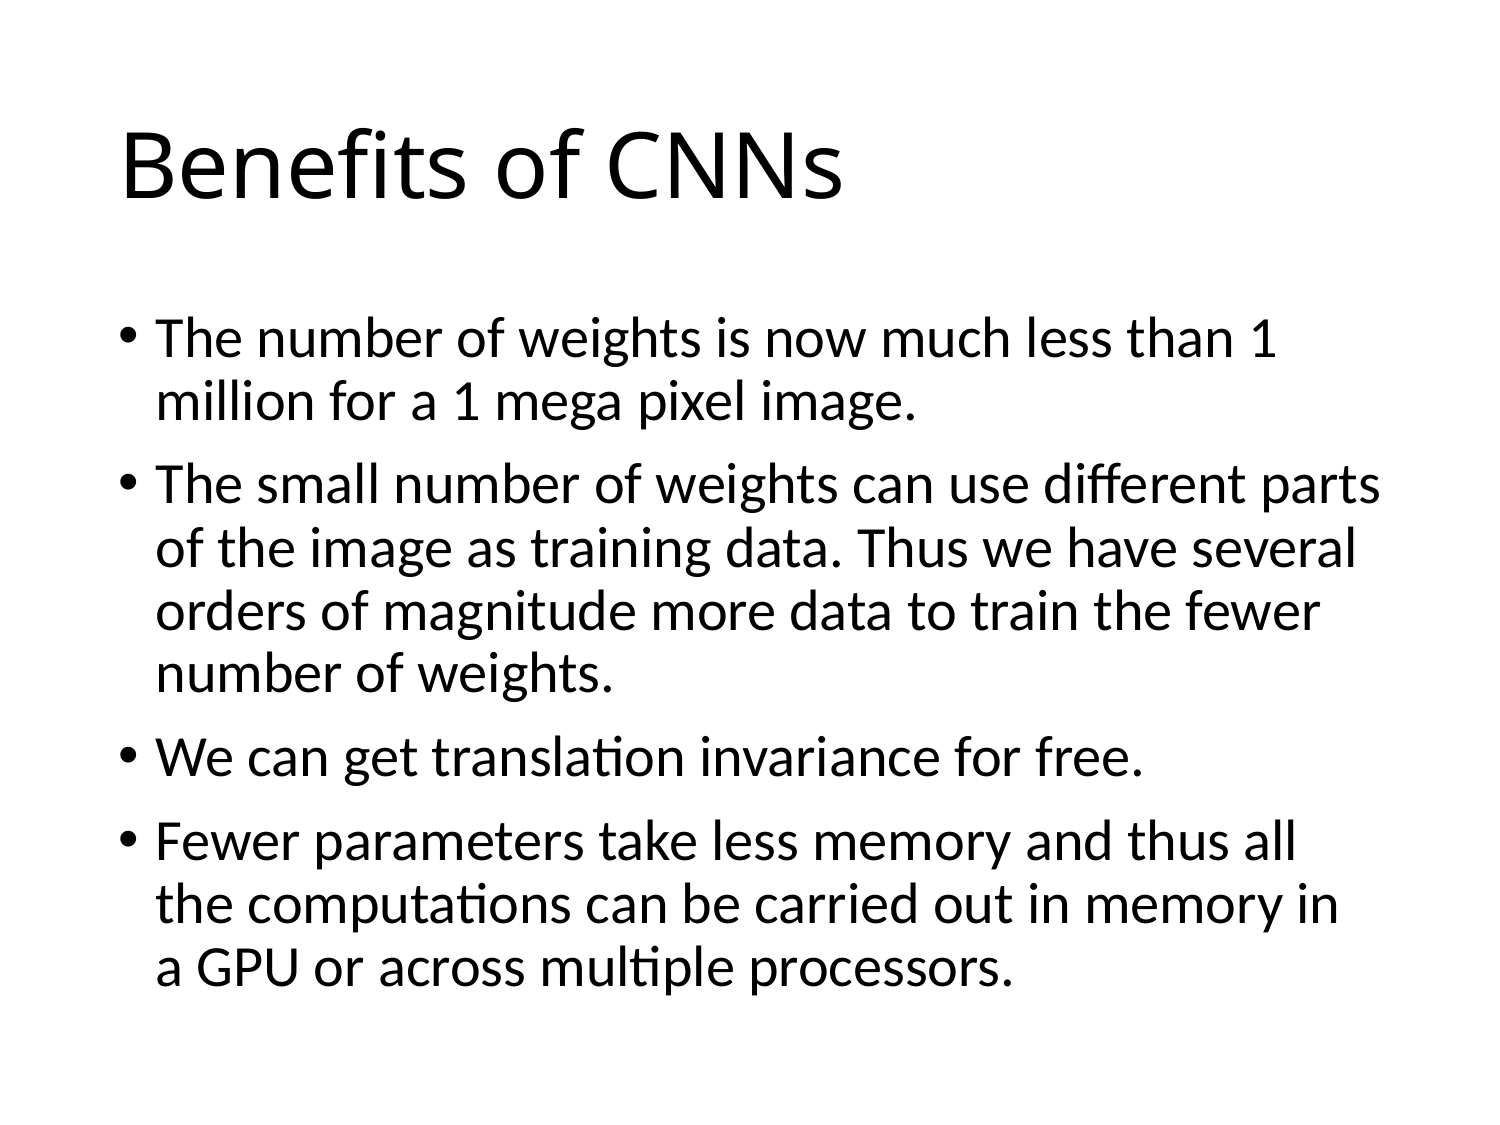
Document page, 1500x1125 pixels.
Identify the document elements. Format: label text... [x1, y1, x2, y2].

title Benefits of CNNs [103, 59, 1397, 278]
list The number of weights is now much less than 1 million for a 1 mega pixel image. The small number of weights can use different parts of the image as training data. Thus we have several orders of magnitude more data to train the fewer number of weights. We can get translation invariance for free. Fewer parameters take less memory and thus all the computations can be carried out in memory in a GPU or across multiple processors. [103, 299, 1397, 1014]
